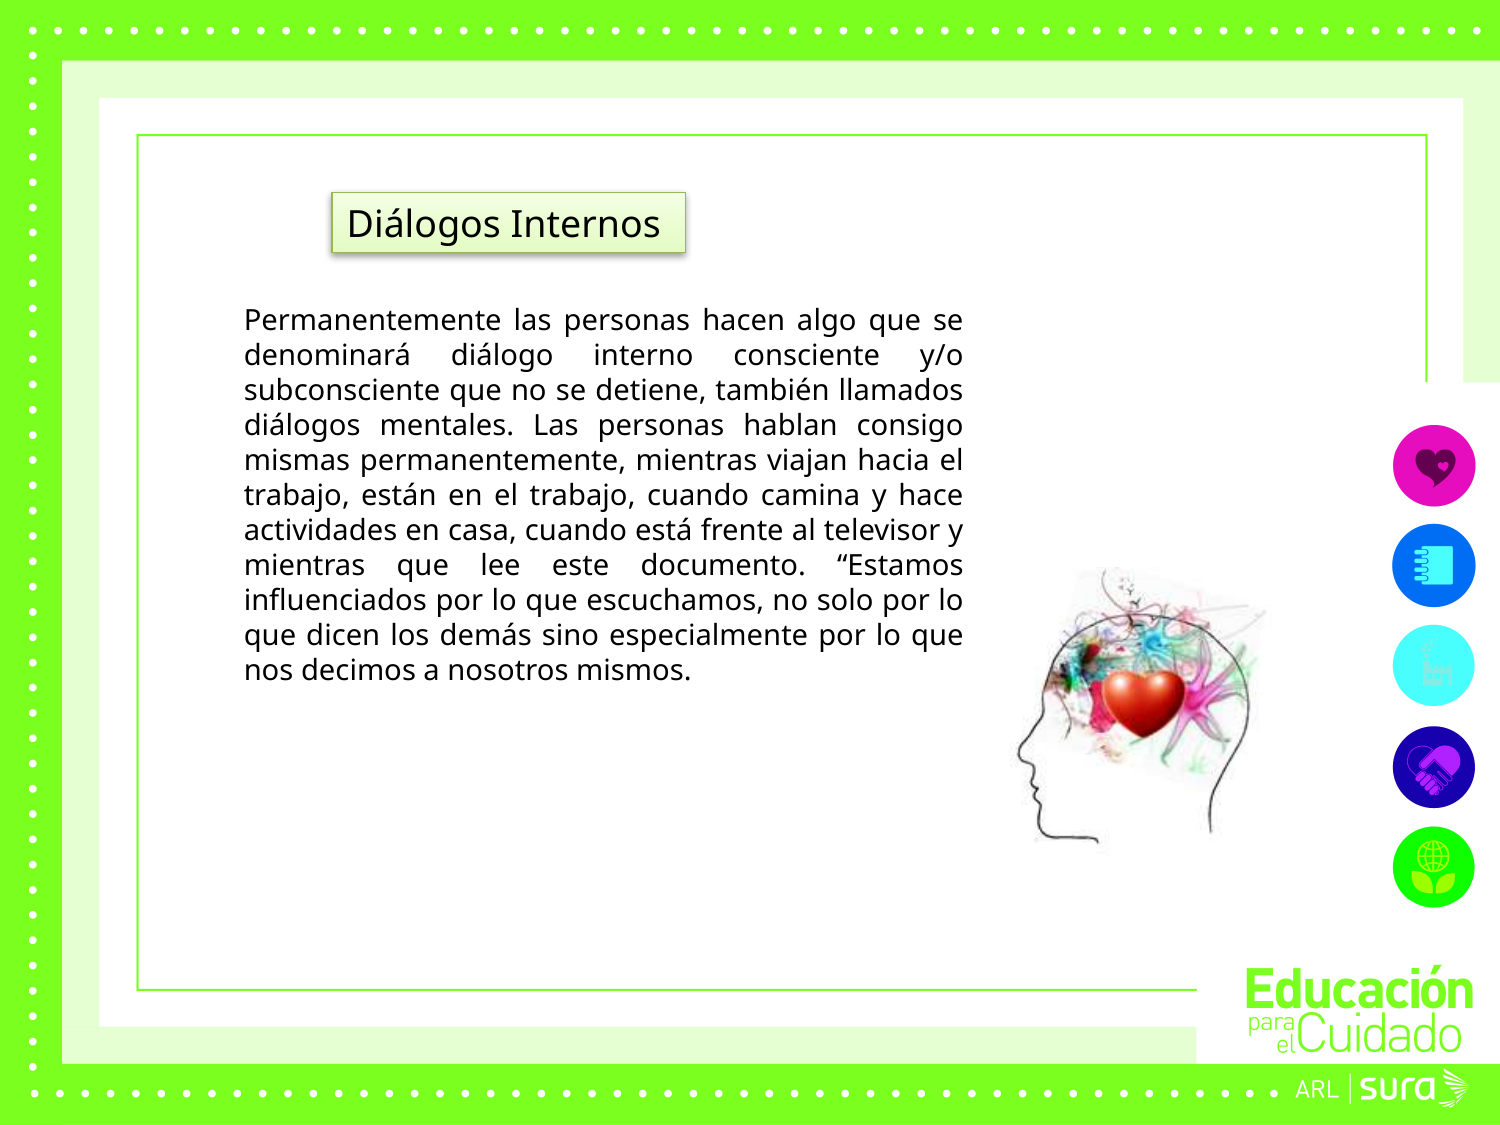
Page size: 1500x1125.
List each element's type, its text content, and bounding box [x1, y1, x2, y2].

text_box Diálogos Internos [331, 192, 686, 253]
picture [0, 0, 1500, 1125]
text_box Permanentemente las personas hacen algo que se denominará diálogo interno consciente y/o subconsciente que no se detiene, también llamados diálogos mentales. Las personas hablan consigo mismas permanentemente, mientras viajan hacia el trabajo, están en el trabajo, cuando camina y hace actividades en casa, cuando está frente al televisor y mientras que lee este documento. “Estamos influenciados por lo que escuchamos, no solo por lo que dicen los demás sino especialmente por lo que nos decimos a nosotros mismos. [228, 294, 979, 694]
